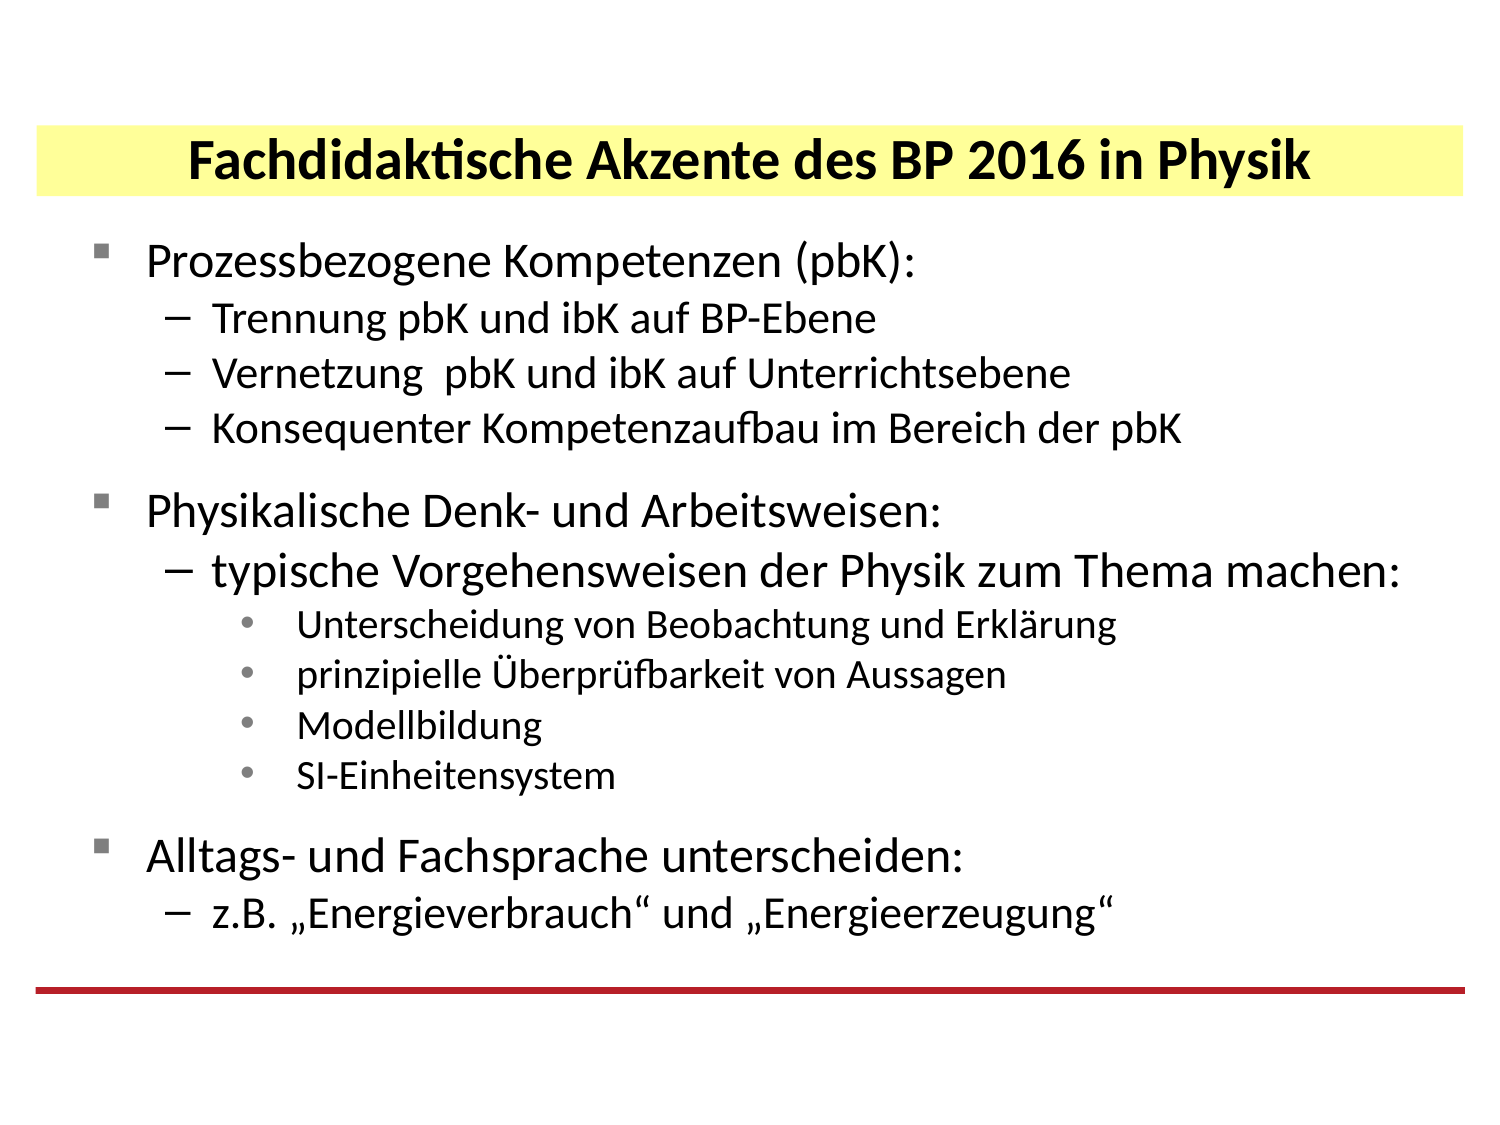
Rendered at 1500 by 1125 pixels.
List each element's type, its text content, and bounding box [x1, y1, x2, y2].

text_box Fachdidaktische Akzente des BP 2016 in Physik [36, 113, 1464, 199]
list Prozessbezogene Kompetenzen (pbK): Trennung pbK und ibK auf BP-Ebene Vernetzung pbK und ibK auf Unterrichtsebene Konsequenter Kompetenzaufbau im Bereich der pbK Physikalische Denk- und Arbeitsweisen: typische Vorgehensweisen der Physik zum Thema machen: Unterscheidung von Beobachtung und Erklärung prinzipielle Überprüfbarkeit von Aussagen Modellbildung SI-Einheitensystem Alltags- und Fachsprache unterscheiden: z.B. „Energieverbrauch“ und „Energieerzeugung“ [74, 219, 1426, 1006]
